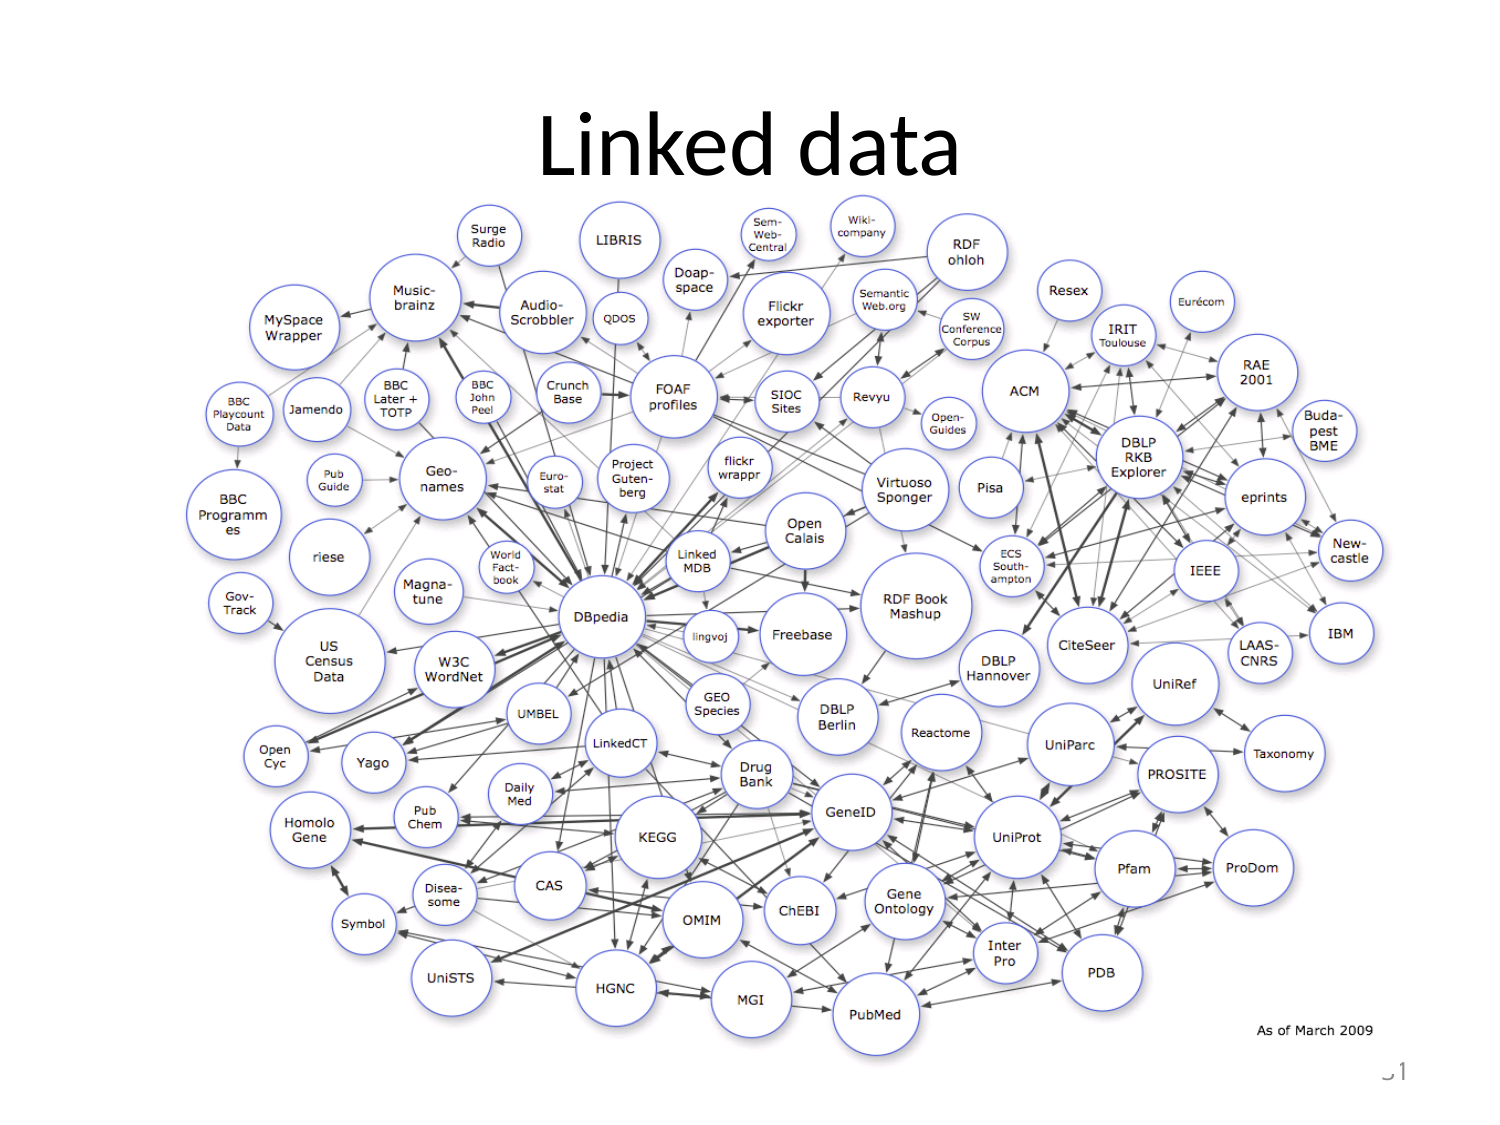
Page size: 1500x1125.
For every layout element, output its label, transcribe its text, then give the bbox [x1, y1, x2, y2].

title Linked data [75, 45, 1425, 233]
picture [174, 187, 1401, 1074]
slide_number 31 [1074, 1042, 1425, 1103]
